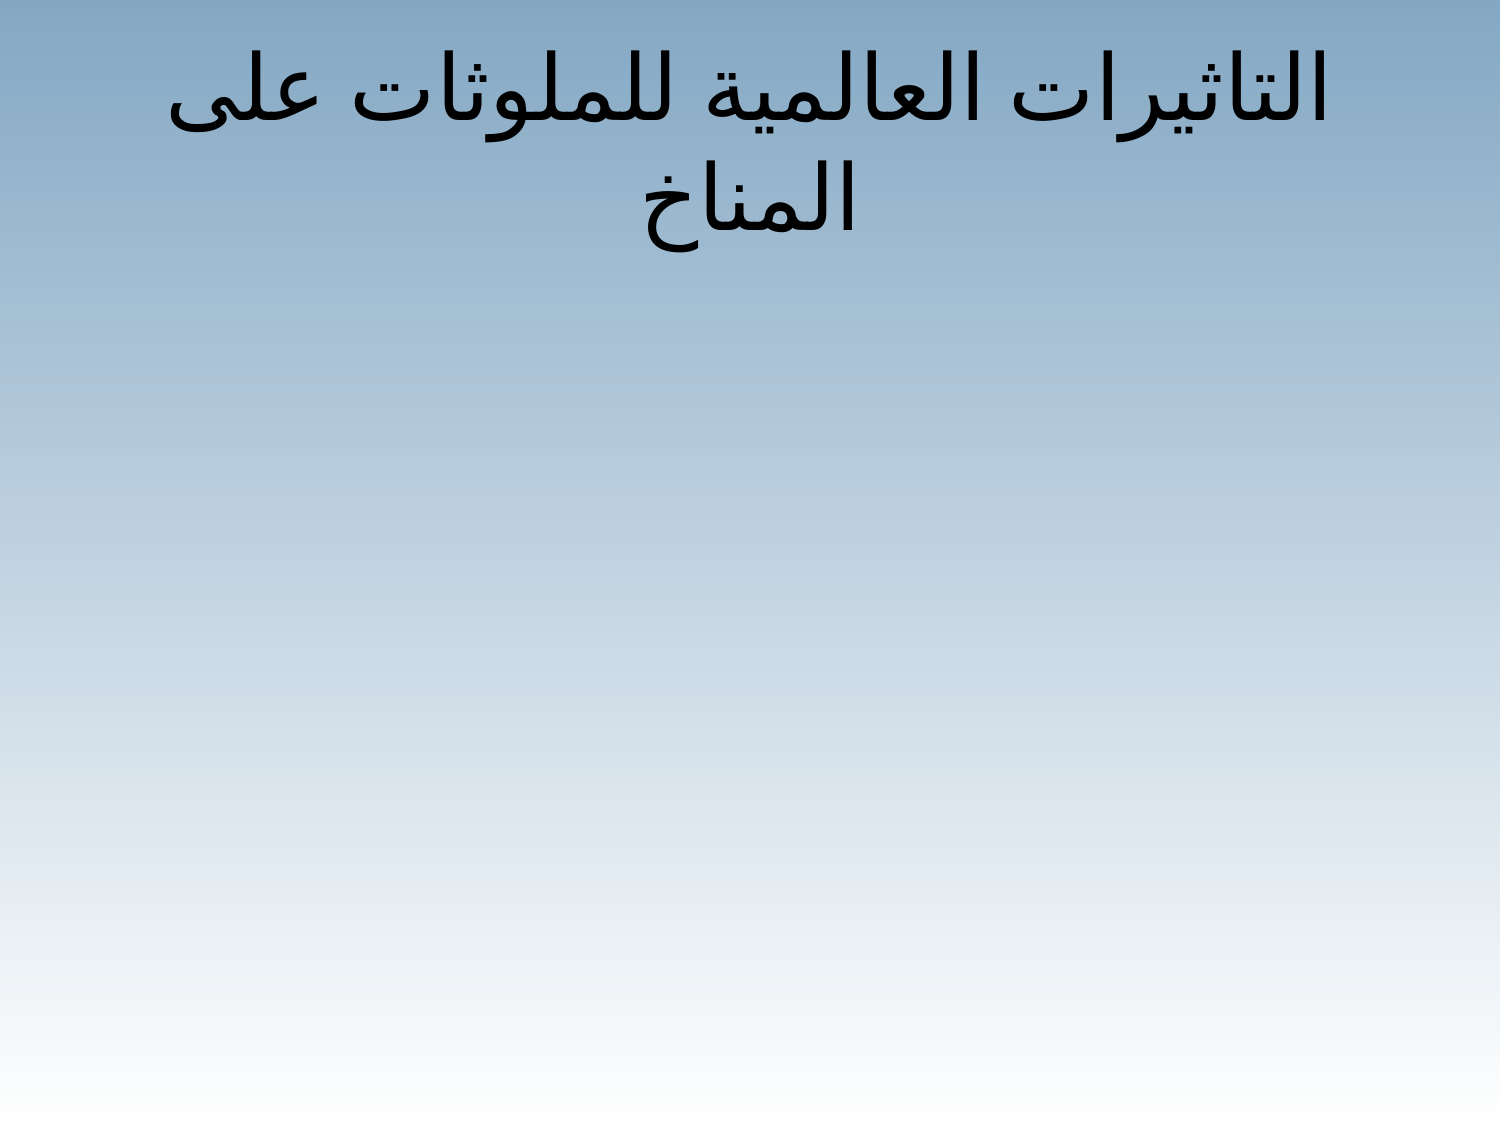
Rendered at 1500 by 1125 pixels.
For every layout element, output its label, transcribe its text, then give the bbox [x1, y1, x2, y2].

title التاثيرات العالمية للملوثات على المناخ [75, 45, 1425, 233]
